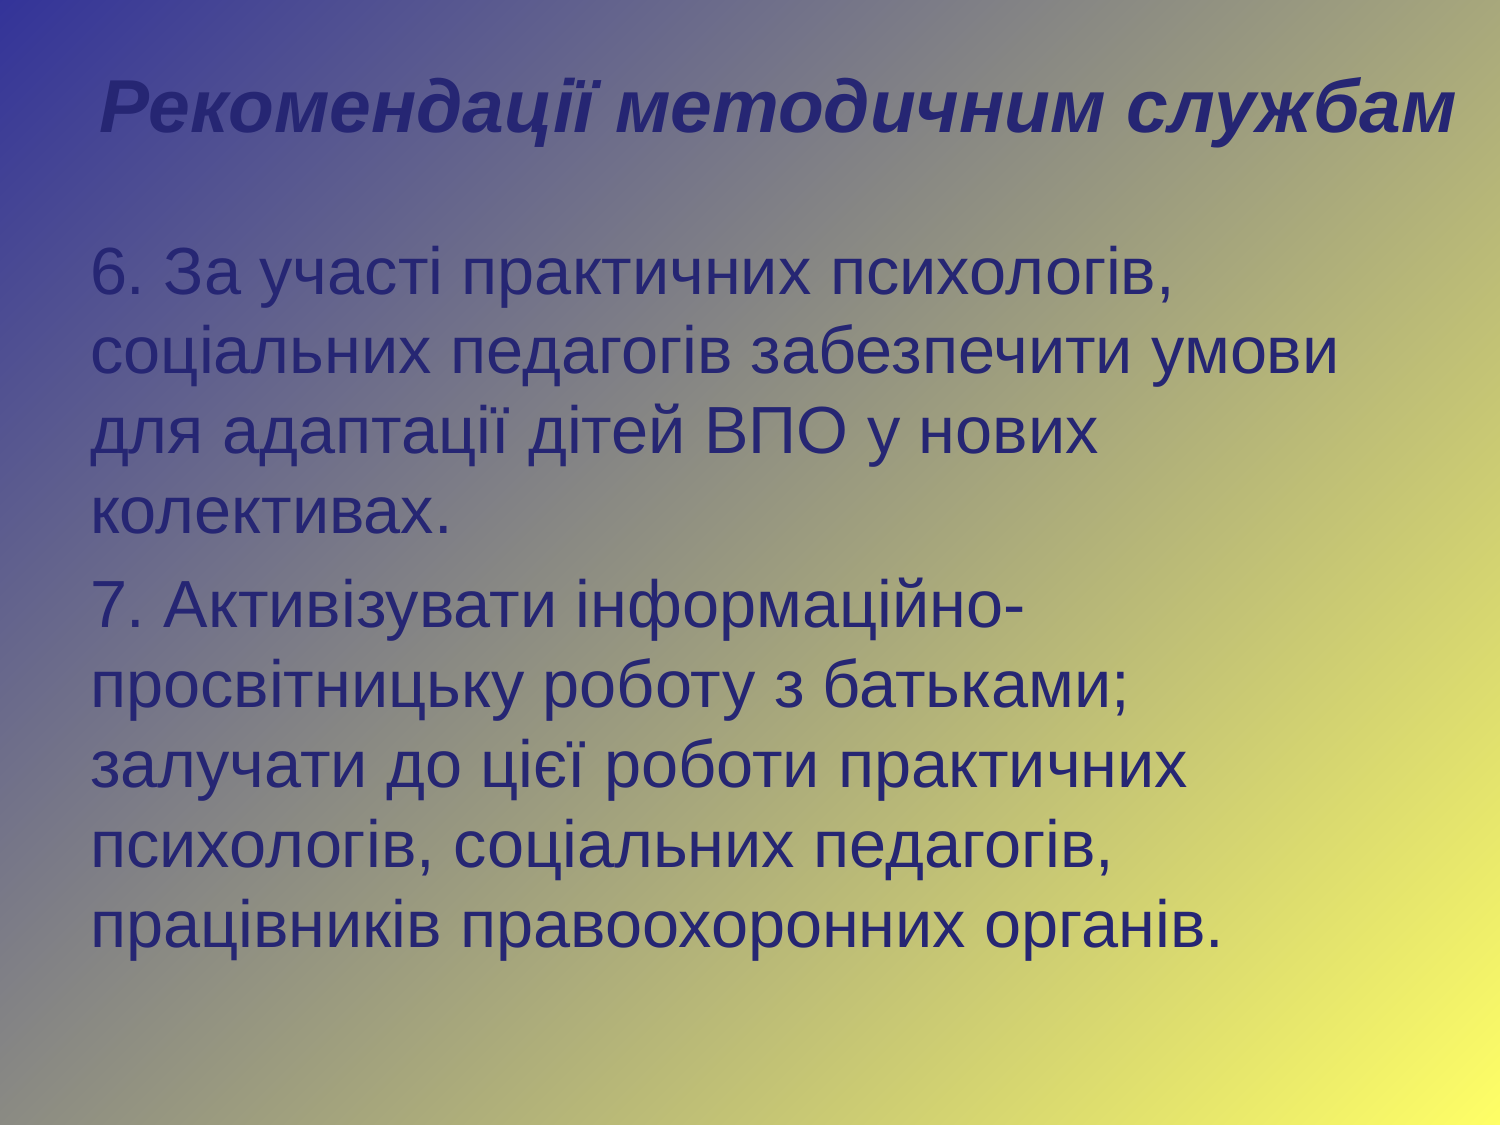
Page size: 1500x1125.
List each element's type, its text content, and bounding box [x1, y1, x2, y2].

title Рекомендації методичним службам [75, 45, 1483, 161]
list 6. За участі практичних психологів, соціальних педагогів забезпечити умови для адаптації дітей ВПО у нових колективах. 7. Активізувати інформаційно-просвітницьку роботу з батьками; залучати до цієї роботи практичних психологів, соціальних педагогів, працівників правоохоронних органів. [75, 219, 1425, 1005]
